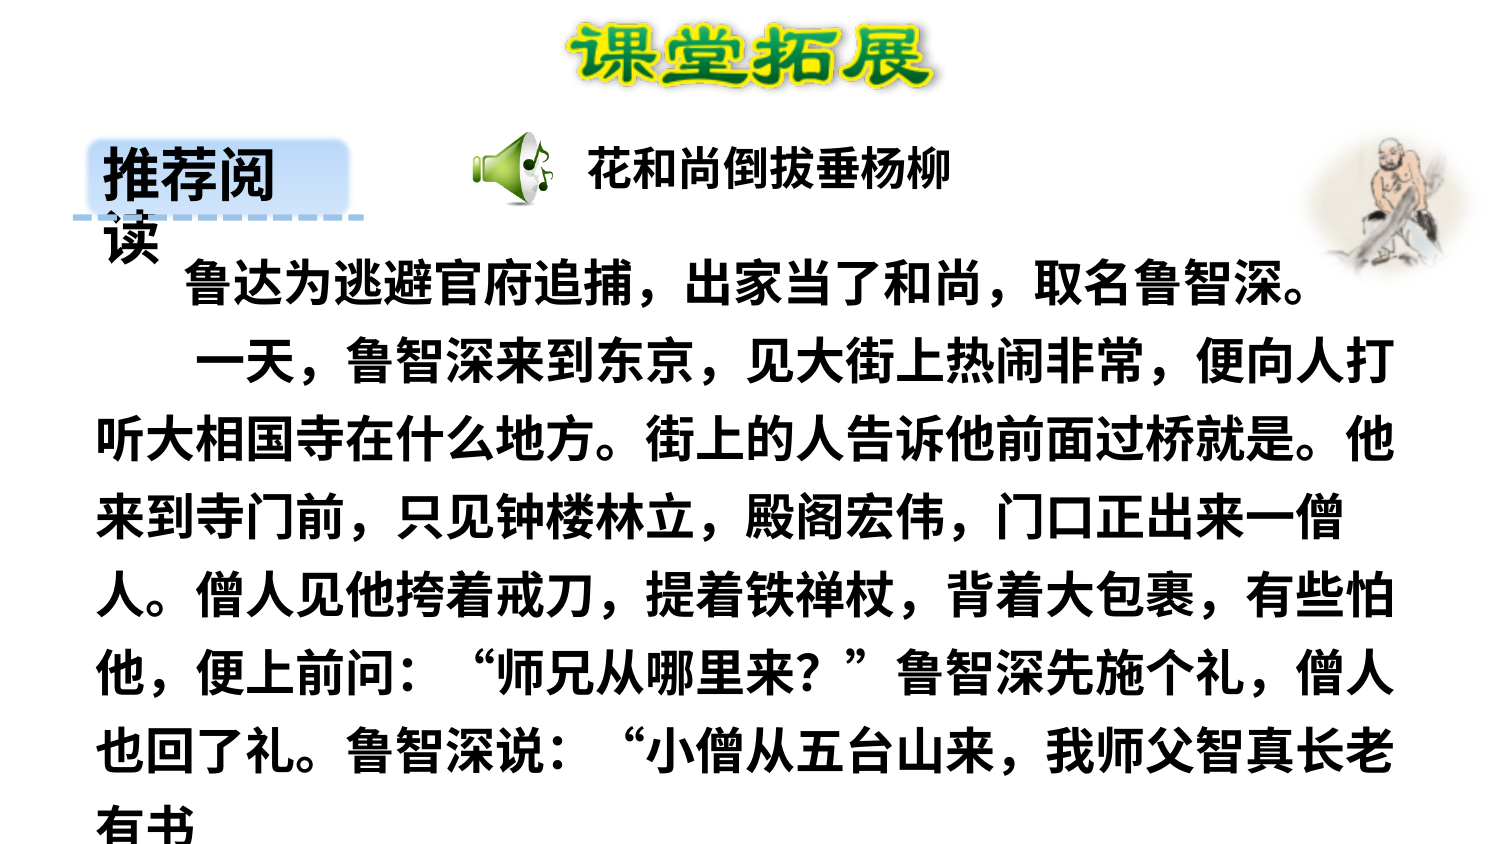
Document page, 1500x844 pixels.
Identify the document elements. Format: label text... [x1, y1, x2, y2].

picture [563, 18, 937, 93]
picture [1287, 117, 1487, 292]
text_box 鲁达为逃避官府追捕，出家当了和尚，取名鲁智深。 一天，鲁智深来到东京，见大街上热闹非常，便向人打听大相国寺在什么地方。街上的人告诉他前面过桥就是。他来到寺门前，只见钟楼林立，殿阁宏伟，门口正出来一僧人。僧人见他挎着戒刀，提着铁禅杖，背着大包裹，有些怕他，便上前问：“师兄从哪里来？”鲁智深先施个礼，僧人也回了礼。鲁智深说：“小僧从五台山来，我师父智真长老有书 [80, 226, 1444, 844]
picture [463, 119, 564, 220]
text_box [72, 134, 364, 222]
text_box 花和尚倒拔垂杨柳 [571, 132, 968, 202]
